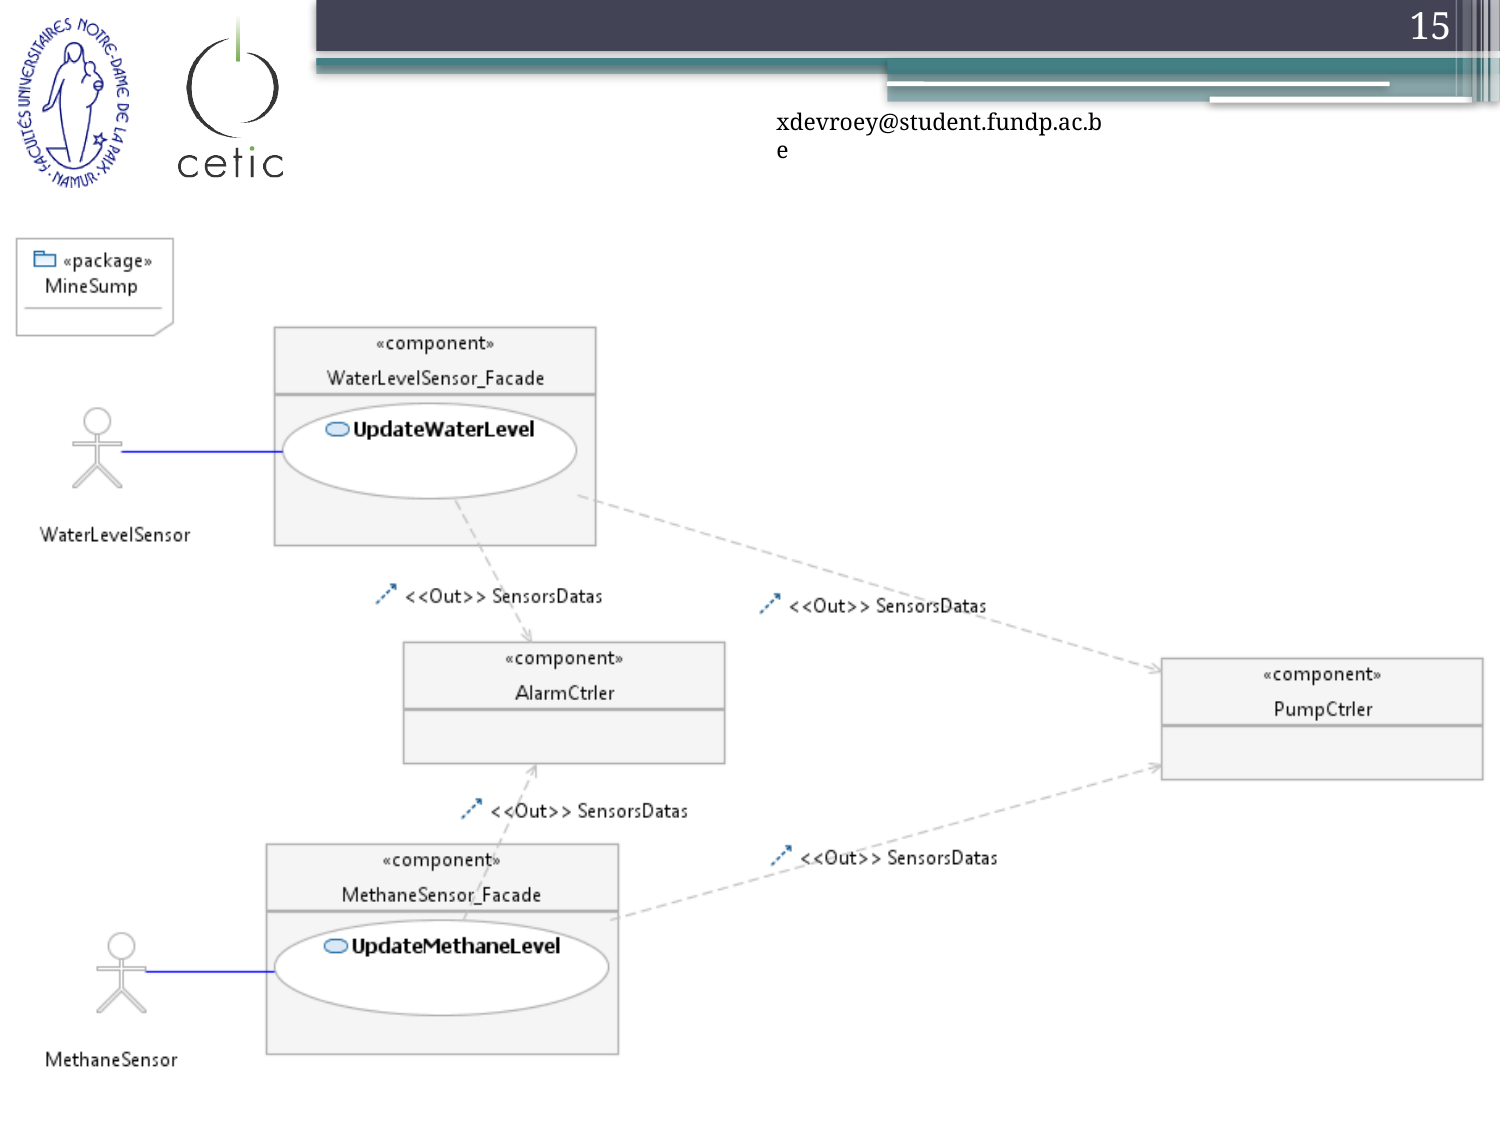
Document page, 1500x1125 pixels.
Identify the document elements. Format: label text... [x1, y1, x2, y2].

picture [17, 18, 129, 188]
footer xdevroey@student.fundp.ac.be [761, 100, 1125, 176]
slide_number 15 [1341, 0, 1466, 61]
picture [175, 11, 285, 180]
picture [0, 222, 1500, 1086]
